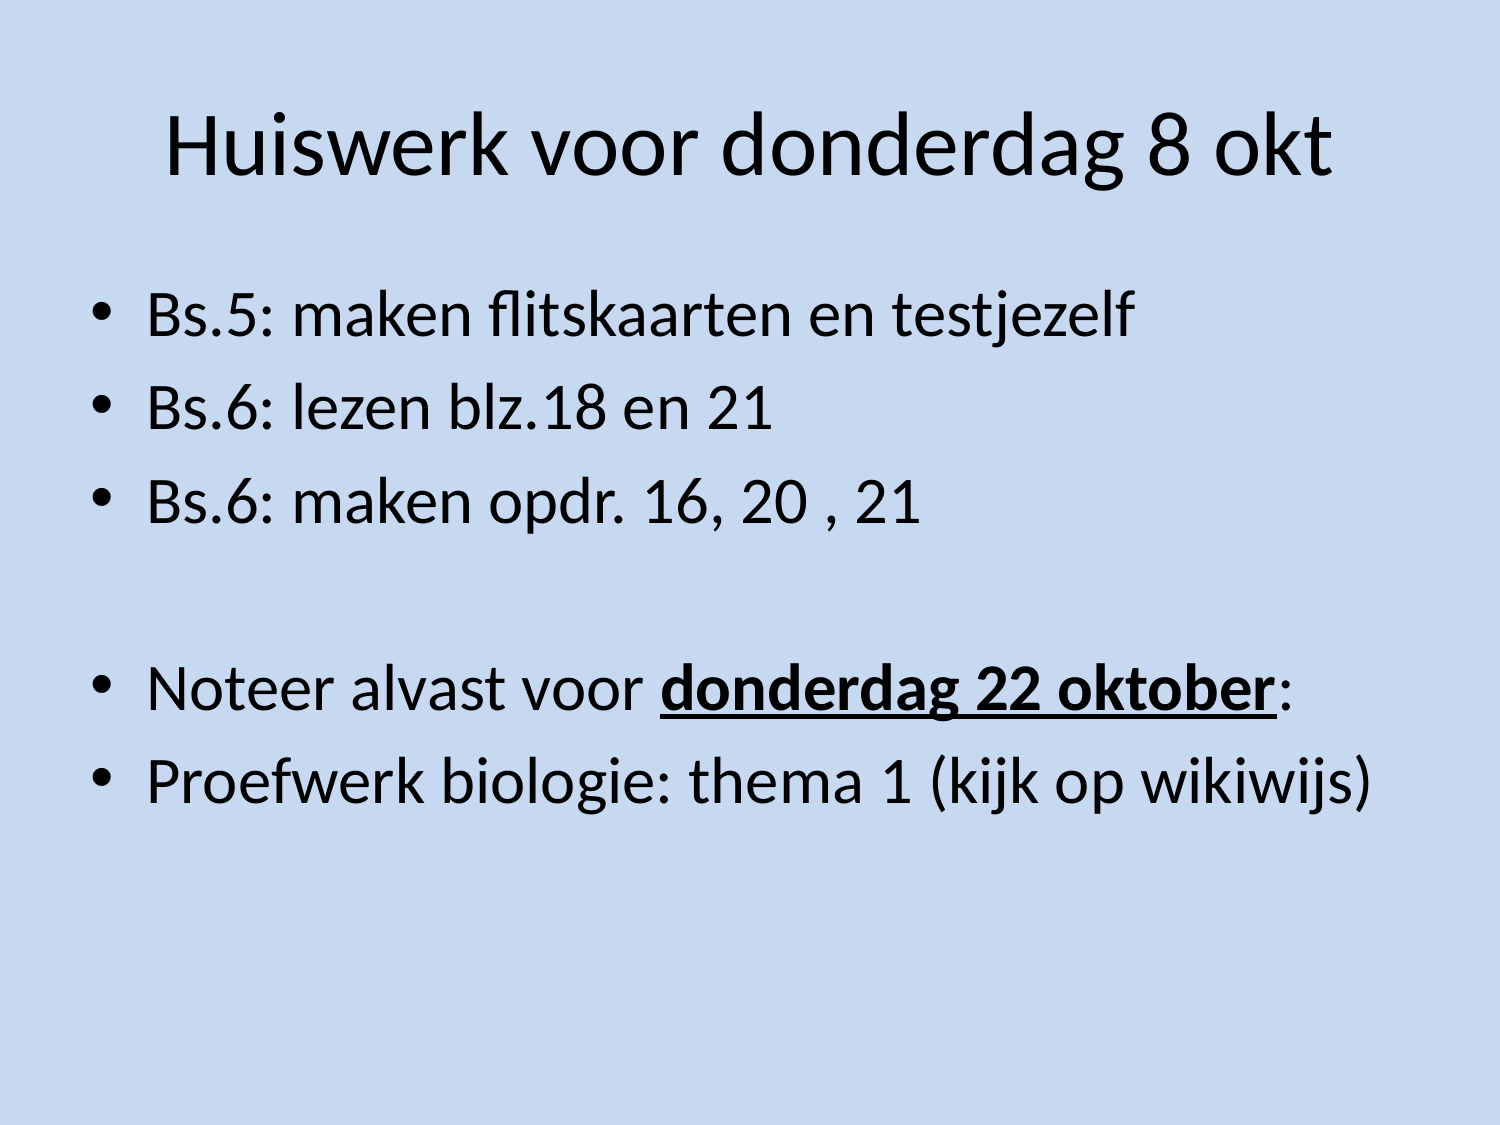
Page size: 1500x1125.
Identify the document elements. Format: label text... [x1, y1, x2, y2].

list Bs.5: maken flitskaarten en testjezelf Bs.6: lezen blz.18 en 21 Bs.6: maken opdr. 16, 20 , 21 Noteer alvast voor donderdag 22 oktober: Proefwerk biologie: thema 1 (kijk op wikiwijs) [75, 262, 1425, 1005]
title Huiswerk voor donderdag 8 okt [75, 45, 1425, 233]
